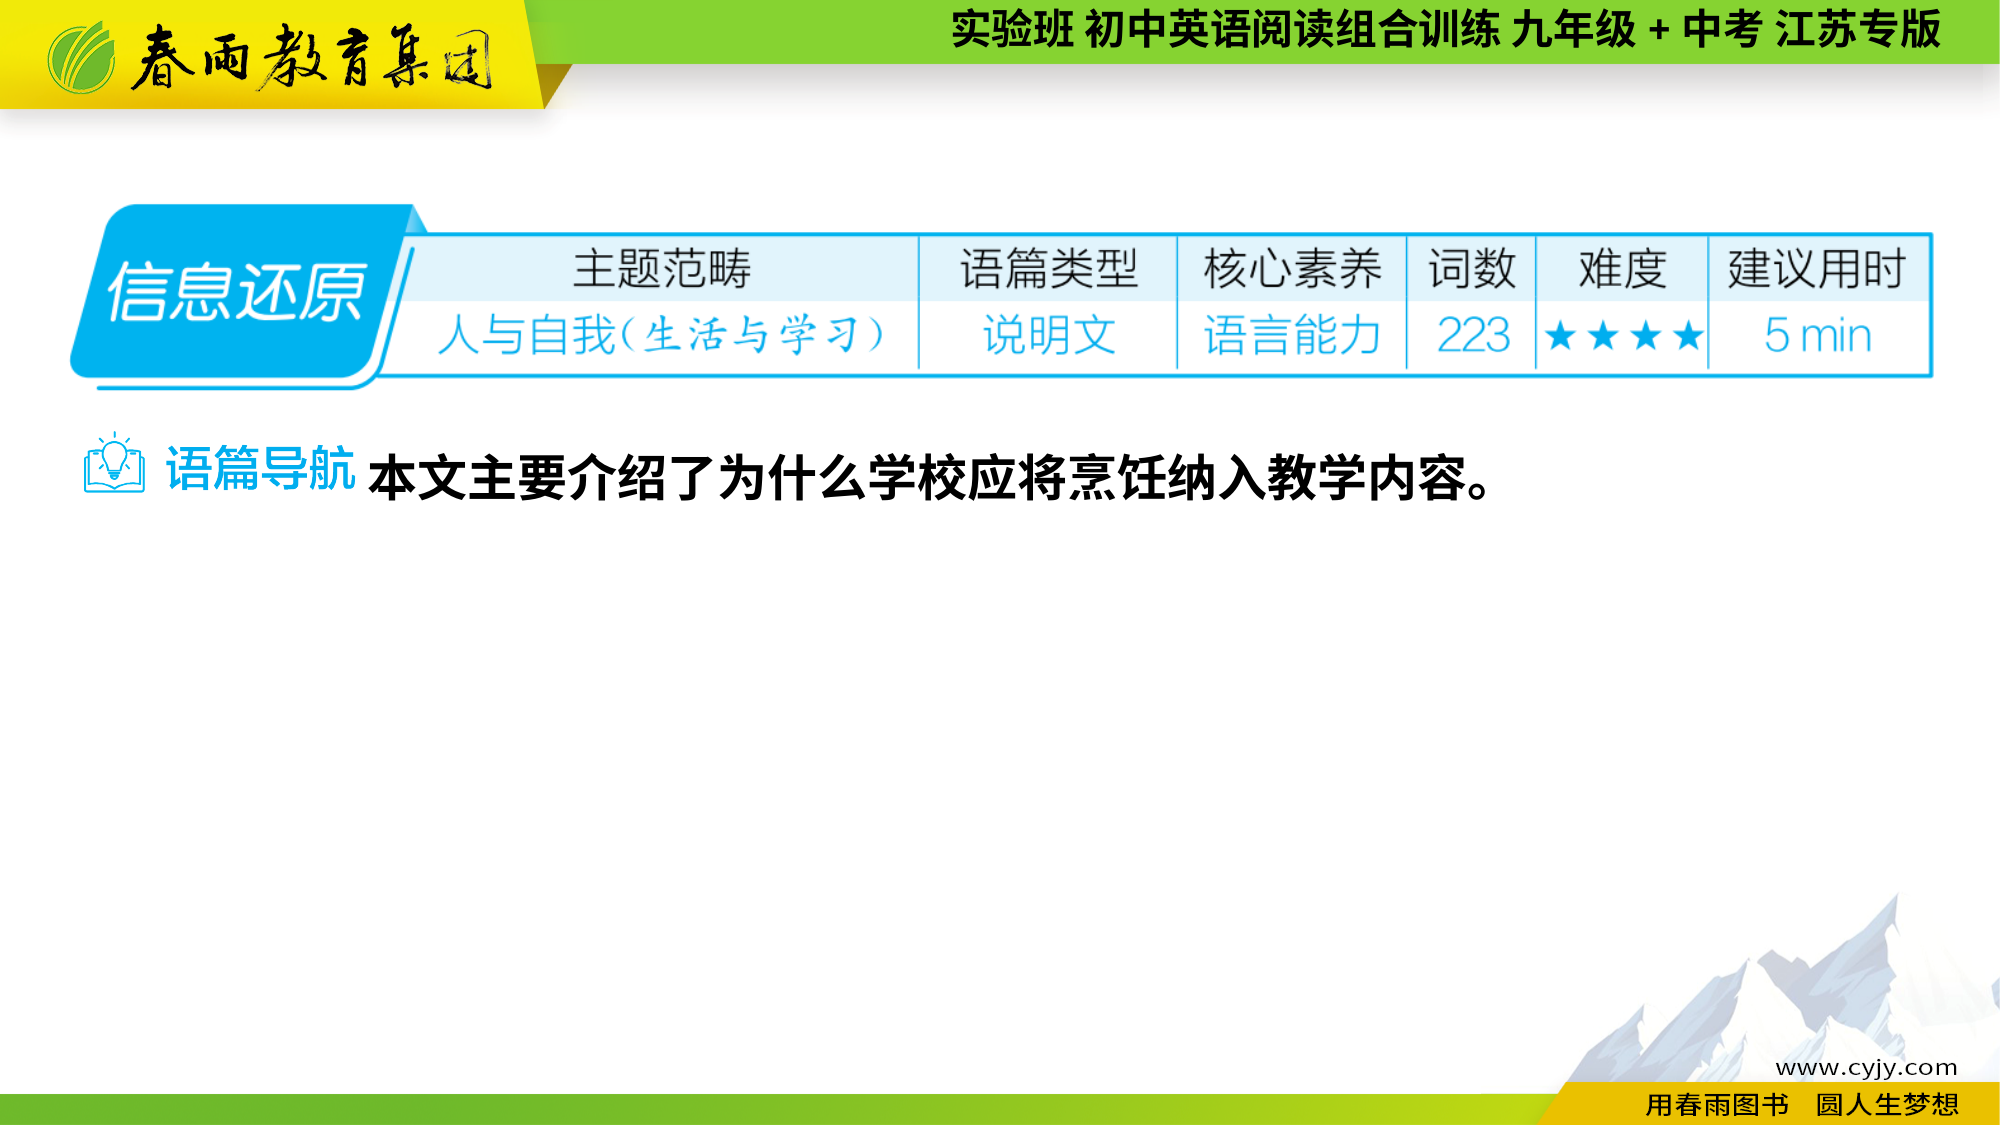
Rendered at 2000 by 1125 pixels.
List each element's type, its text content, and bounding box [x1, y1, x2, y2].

list 本文主要介绍了为什么学校应将烹饪纳入教学内容。 [59, 409, 1944, 504]
picture [0, 0, 2000, 1125]
